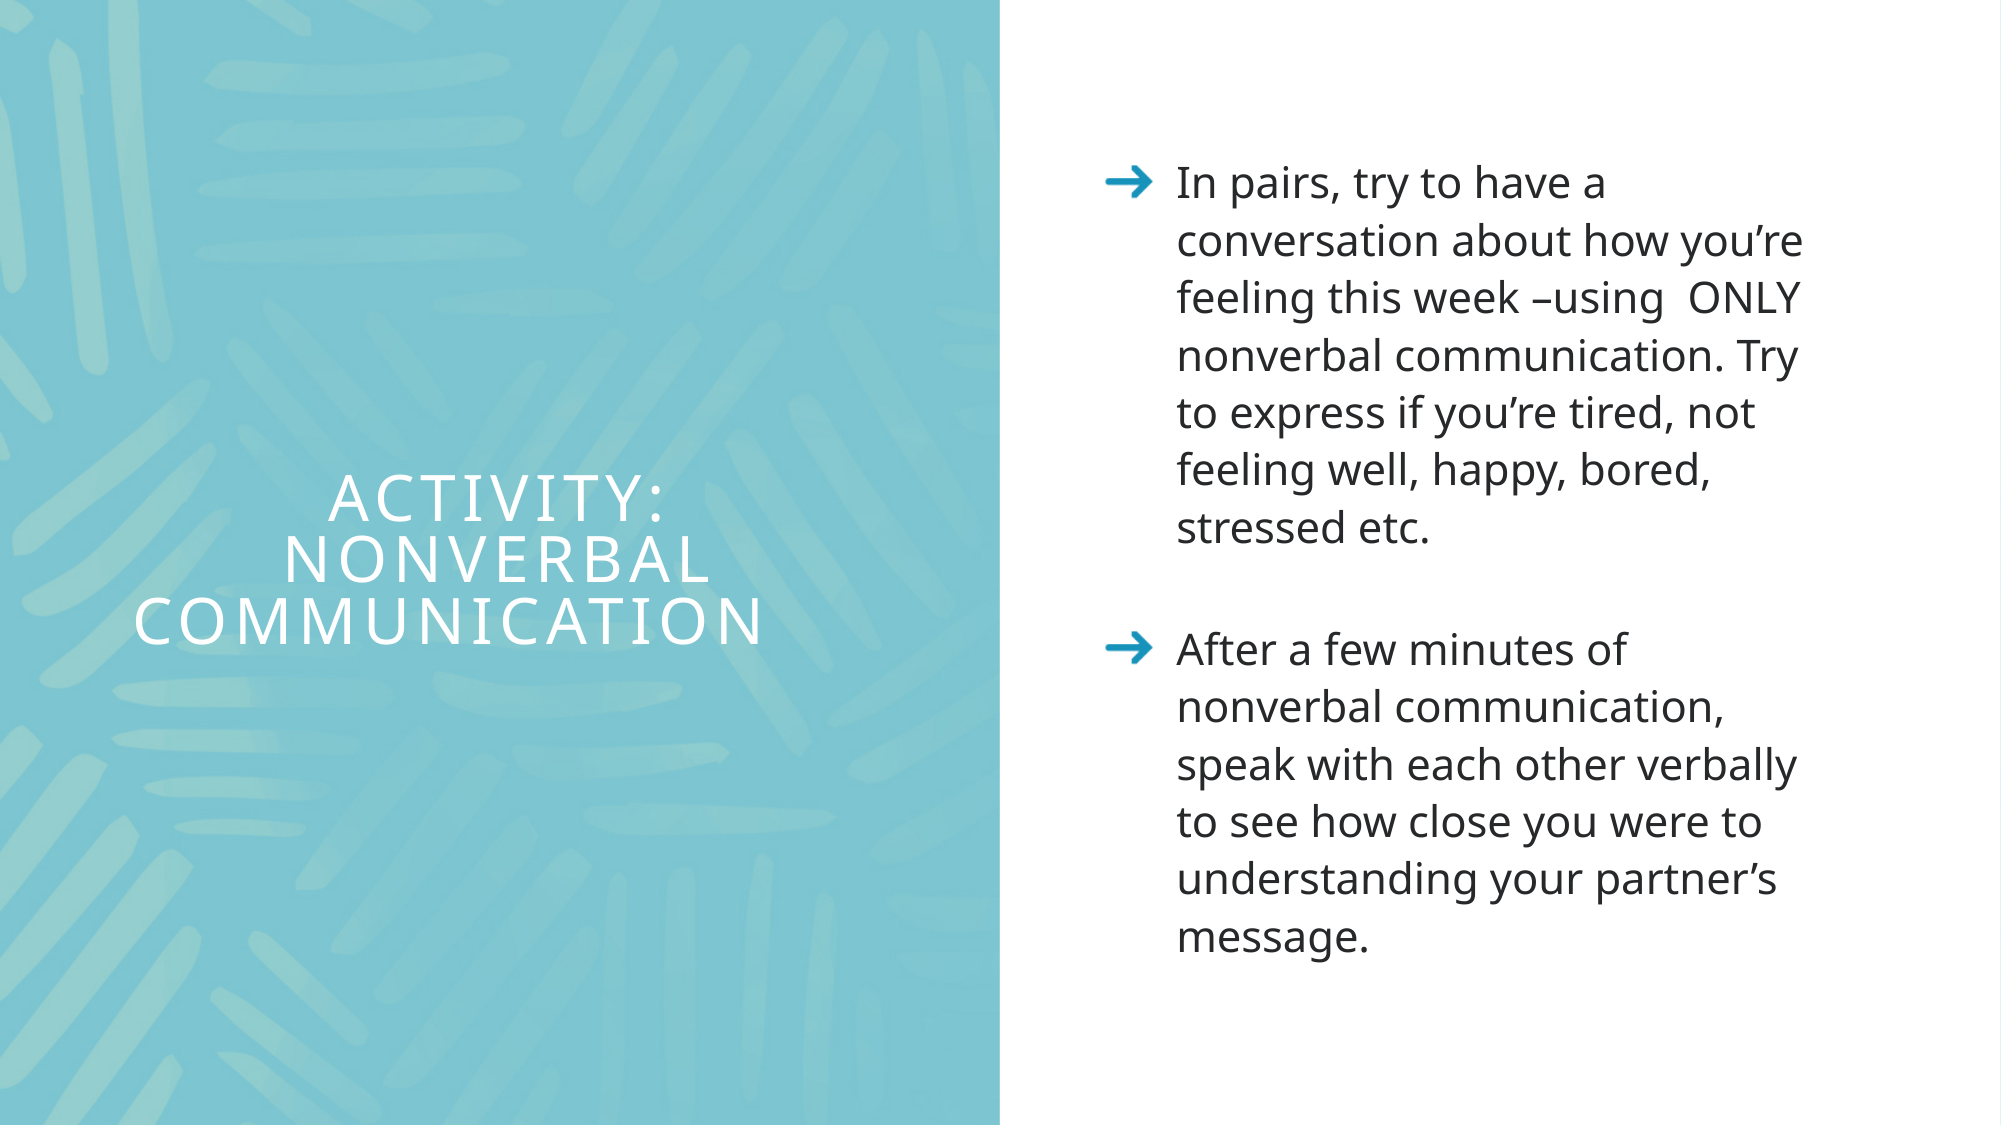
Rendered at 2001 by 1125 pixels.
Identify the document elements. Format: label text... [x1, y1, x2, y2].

list In pairs, try to have a conversation about how you’re feeling this week –using ONLY nonverbal communication. Try to express if you’re tired, not feeling well, happy, bored, stressed etc. After a few minutes of nonverbal communication, speak with each other verbally to see how close you were to understanding your partner’s message. [1097, 140, 1834, 971]
title Activity: Nonverbal communication [108, 437, 892, 691]
picture [0, 0, 2001, 1125]
